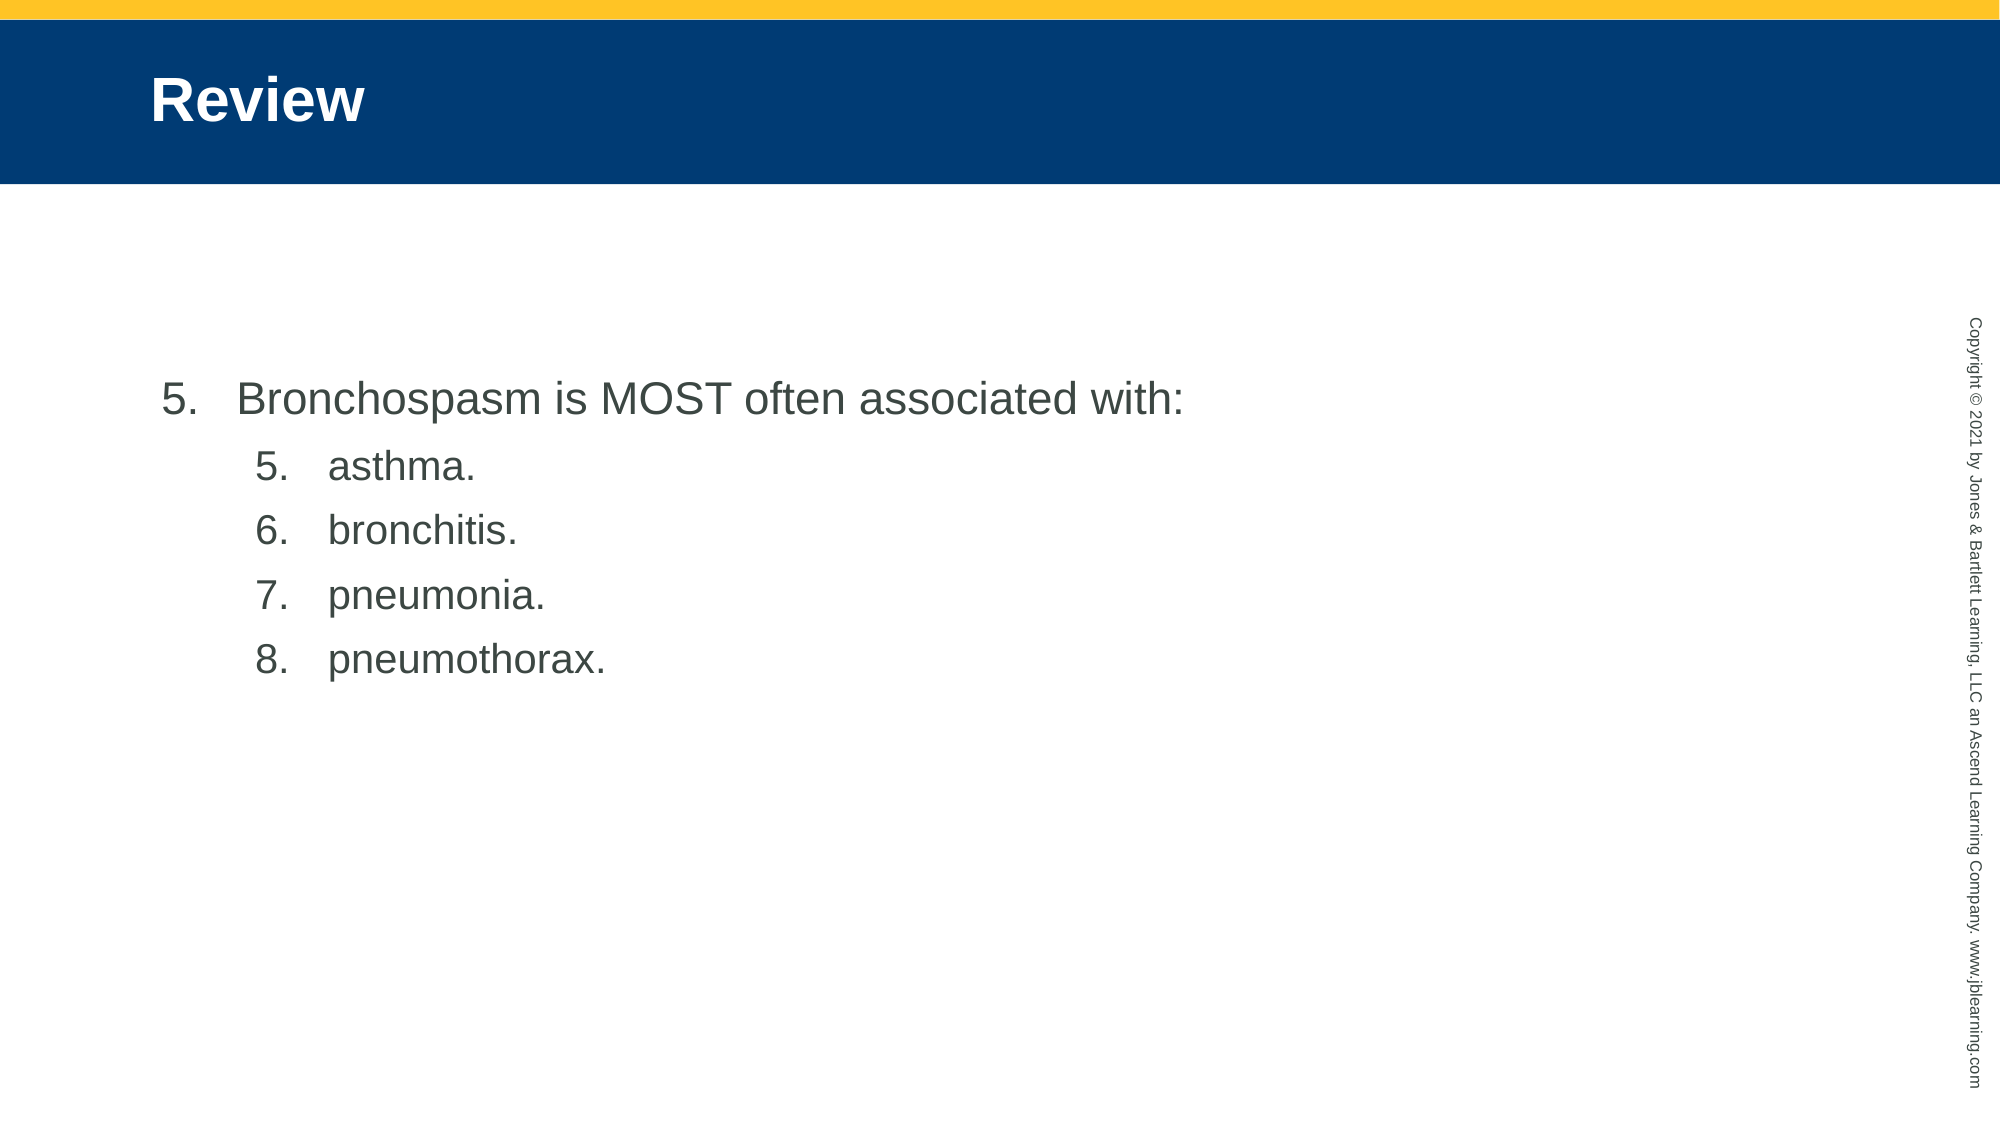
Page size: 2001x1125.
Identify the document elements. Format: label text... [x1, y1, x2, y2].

list Bronchospasm is MOST often associated with: asthma. bronchitis. pneumonia. pneumothorax. [146, 361, 1859, 1016]
title Review [0, 19, 2000, 185]
